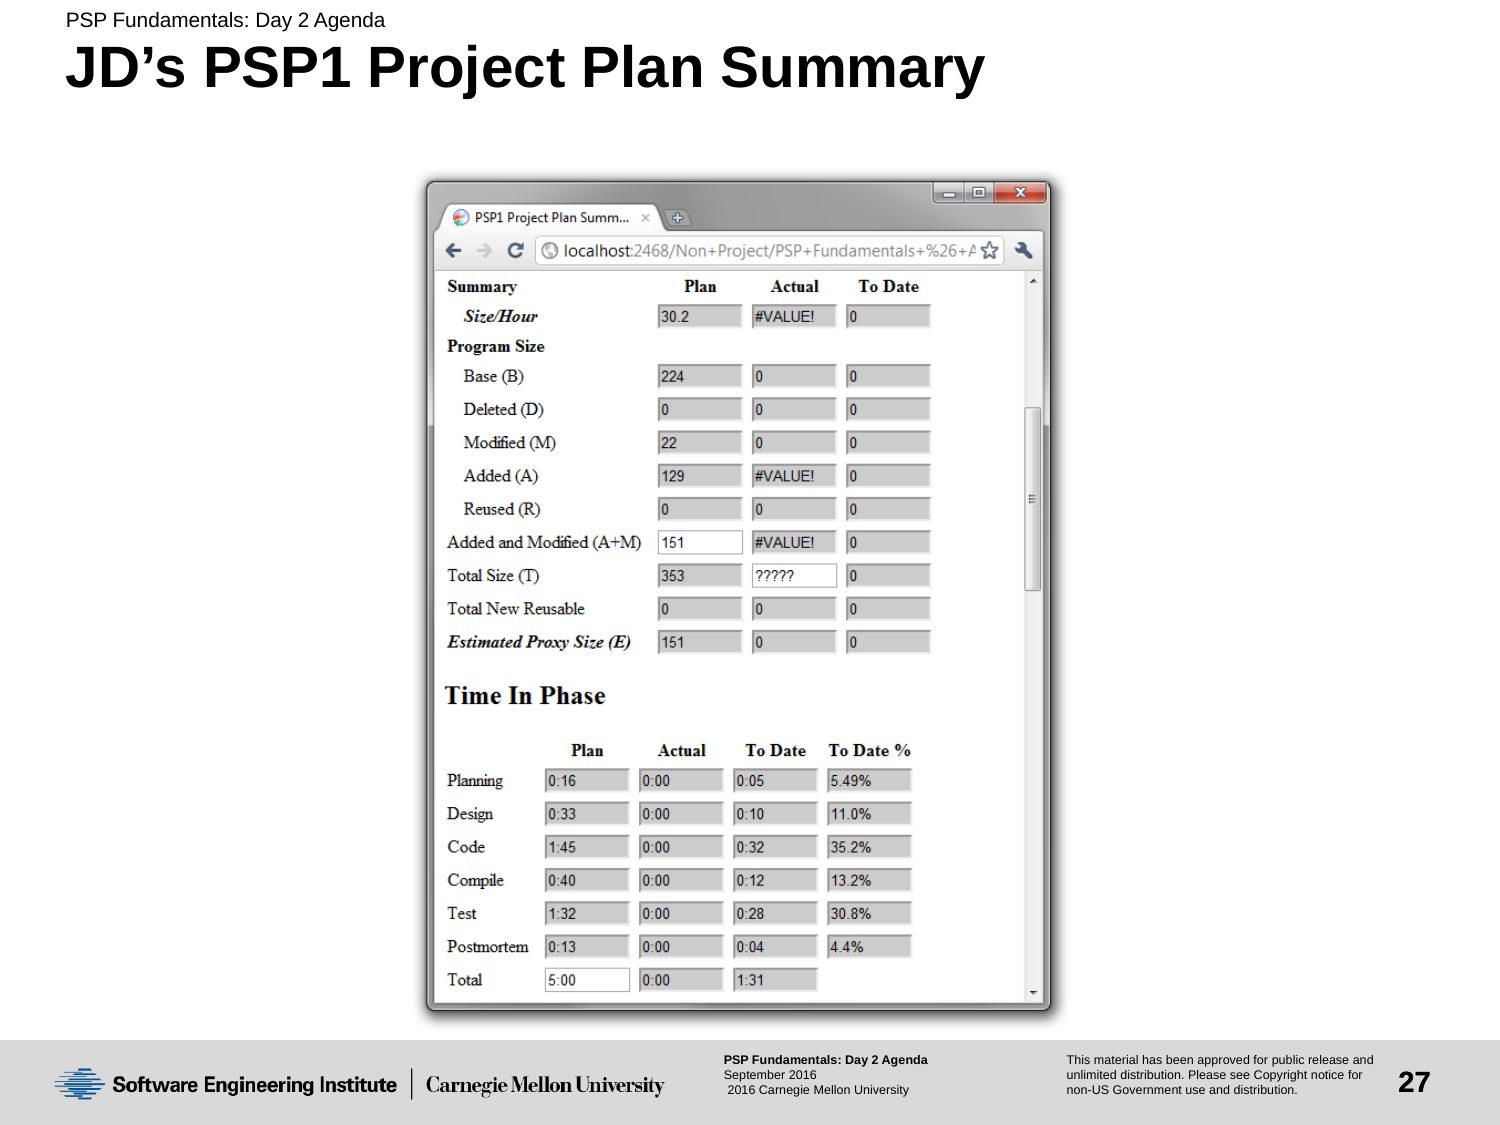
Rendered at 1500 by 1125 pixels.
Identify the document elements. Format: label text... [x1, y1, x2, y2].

title JD’s PSP1 Project Plan Summary [65, 37, 1430, 148]
picture [46, 1061, 673, 1104]
picture [411, 168, 1071, 1032]
